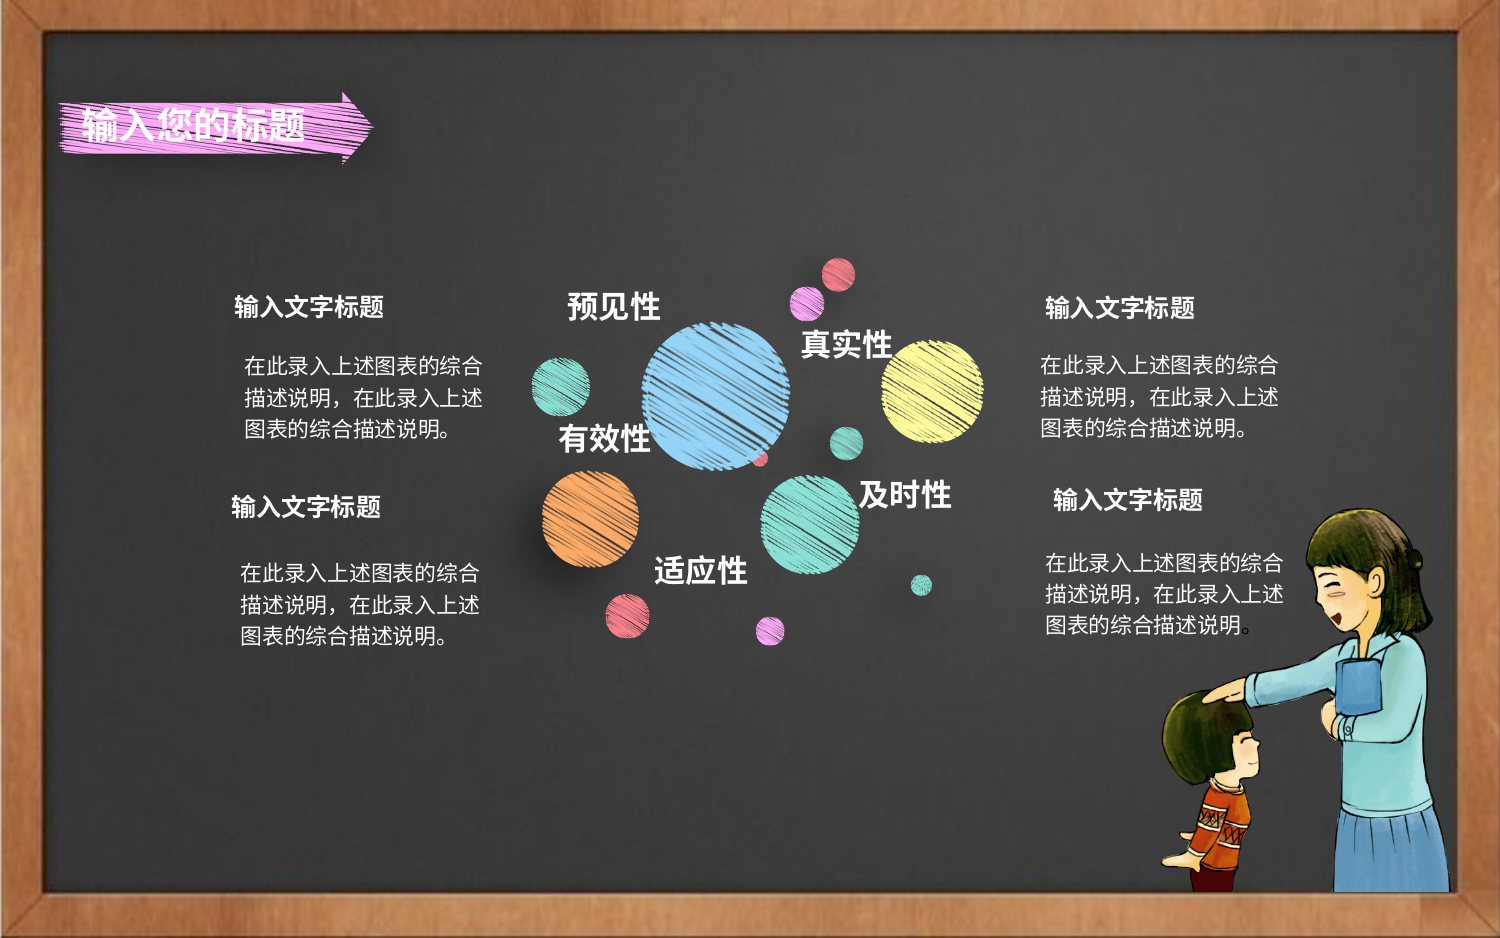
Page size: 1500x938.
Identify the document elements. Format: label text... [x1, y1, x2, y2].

text_box [56, 99, 377, 168]
text_box 有效性 [543, 411, 635, 464]
text_box 输入文字标题 [1034, 287, 1207, 329]
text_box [530, 357, 591, 417]
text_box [604, 593, 651, 639]
text_box 输入文字标题 [222, 286, 396, 328]
text_box 适应性 [639, 543, 764, 596]
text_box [755, 616, 786, 647]
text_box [789, 285, 825, 322]
text_box 预见性 [552, 279, 677, 332]
text_box 在此录入上述图表的综合描述说明，在此录入上述图表的综合描述说明。 [233, 341, 509, 448]
text_box [827, 424, 866, 463]
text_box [759, 474, 860, 575]
text_box 在此录入上述图表的综合描述说明，在此录入上述图表的综合描述说明。 [1029, 340, 1296, 447]
text_box 输入文字标题 [1042, 479, 1216, 521]
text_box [640, 321, 791, 472]
text_box 及时性 [865, 467, 968, 520]
picture [0, 0, 1500, 938]
text_box 输入文字标题 [220, 485, 393, 527]
text_box [908, 572, 935, 598]
text_box 真实性 [794, 317, 909, 370]
text_box [539, 467, 642, 571]
text_box 在此录入上述图表的综合描述说明，在此录入上述图表的综合描述说明。 [229, 549, 513, 655]
text_box 在此录入上述图表的综合描述说明，在此录入上述图表的综合描述说明。 [1034, 538, 1154, 644]
text_box 输入您的标题 [18, 49, 352, 155]
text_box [879, 339, 985, 444]
text_box [819, 255, 858, 294]
